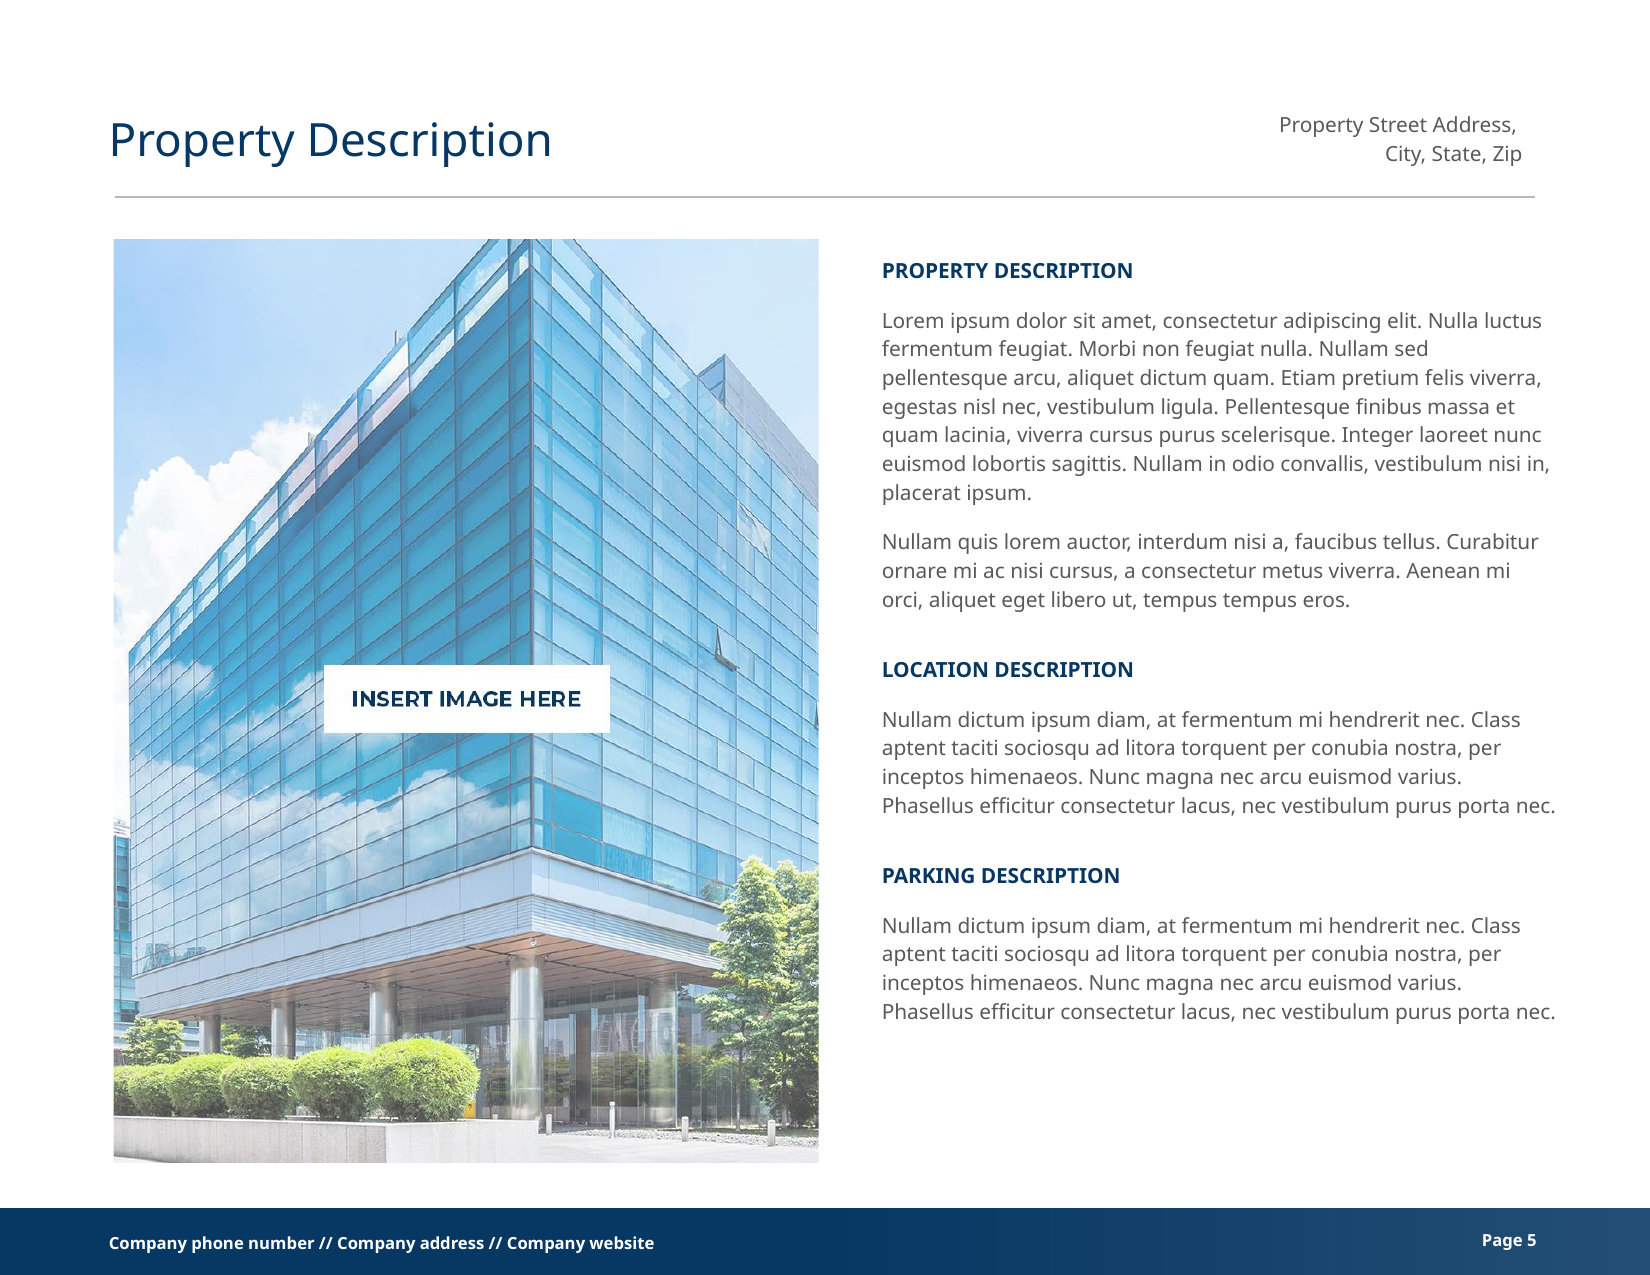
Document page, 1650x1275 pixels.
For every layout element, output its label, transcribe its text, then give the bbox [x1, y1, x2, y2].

subtitle PROPERTY DESCRIPTION Lorem ipsum dolor sit amet, consectetur adipiscing elit. Nulla luctus fermentum feugiat. Morbi non feugiat nulla. Nullam sed pellentesque arcu, aliquet dictum quam. Etiam pretium felis viverra, egestas nisl nec, vestibulum ligula. Pellentesque finibus massa et quam lacinia, viverra cursus purus scelerisque. Integer laoreet nunc euismod lobortis sagittis. Nullam in odio convallis, vestibulum nisi in, placerat ipsum. Nullam quis lorem auctor, interdum nisi a, faucibus tellus. Curabitur ornare mi ac nisi cursus, a consectetur metus viverra. Aenean mi orci, aliquet eget libero ut, tempus tempus eros. LOCATION DESCRIPTION Nullam dictum ipsum diam, at fermentum mi hendrerit nec. Class aptent taciti sociosqu ad litora torquent per conubia nostra, per inceptos himenaeos. Nunc magna nec arcu euismod varius. Phasellus efficitur consectetur lacus, nec vestibulum purus porta nec. PARKING DESCRIPTION Nullam dictum ipsum diam, at fermentum mi hendrerit nec. Class aptent taciti sociosqu ad litora torquent per conubia nostra, per inceptos himenaeos. Nunc magna nec arcu euismod varius. Phasellus efficitur consectetur lacus, nec vestibulum purus porta nec. [863, 235, 1576, 1189]
subtitle Property Description [90, 83, 1598, 178]
slide_number Page ‹#› [1143, 1208, 1556, 1275]
picture [113, 239, 819, 1163]
